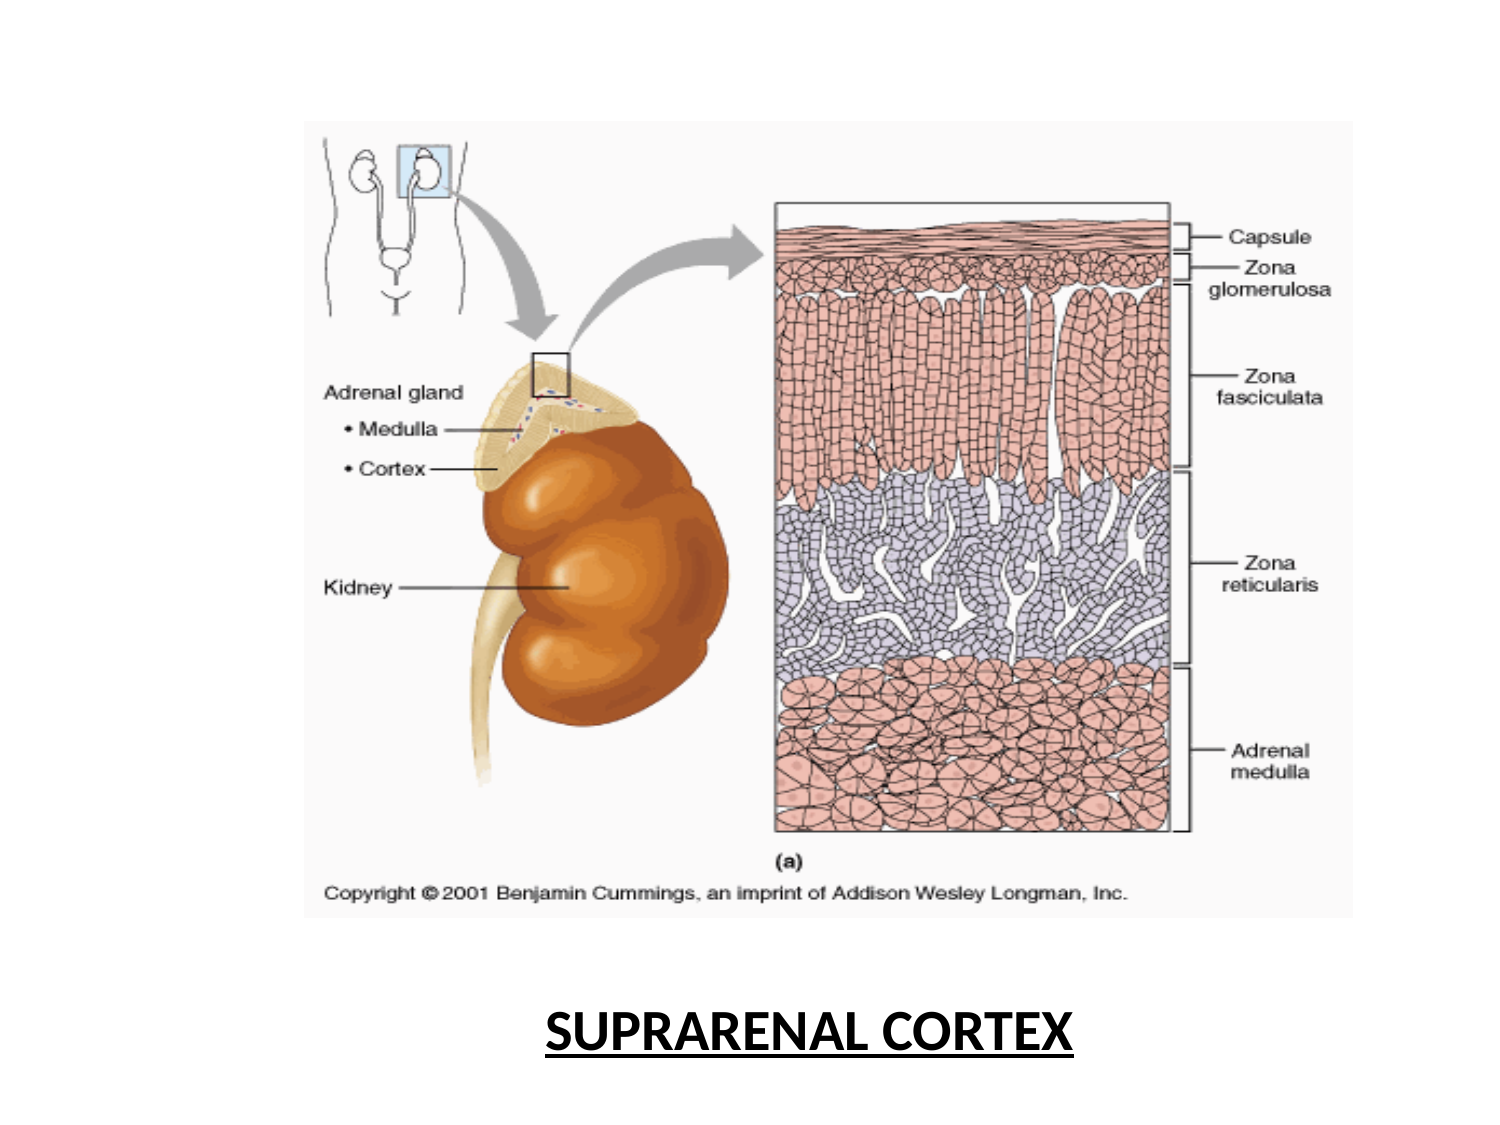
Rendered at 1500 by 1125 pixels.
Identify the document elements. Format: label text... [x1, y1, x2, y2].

text_box SUPRARENAL CORTEX [530, 984, 1089, 1070]
picture [304, 121, 1353, 918]
